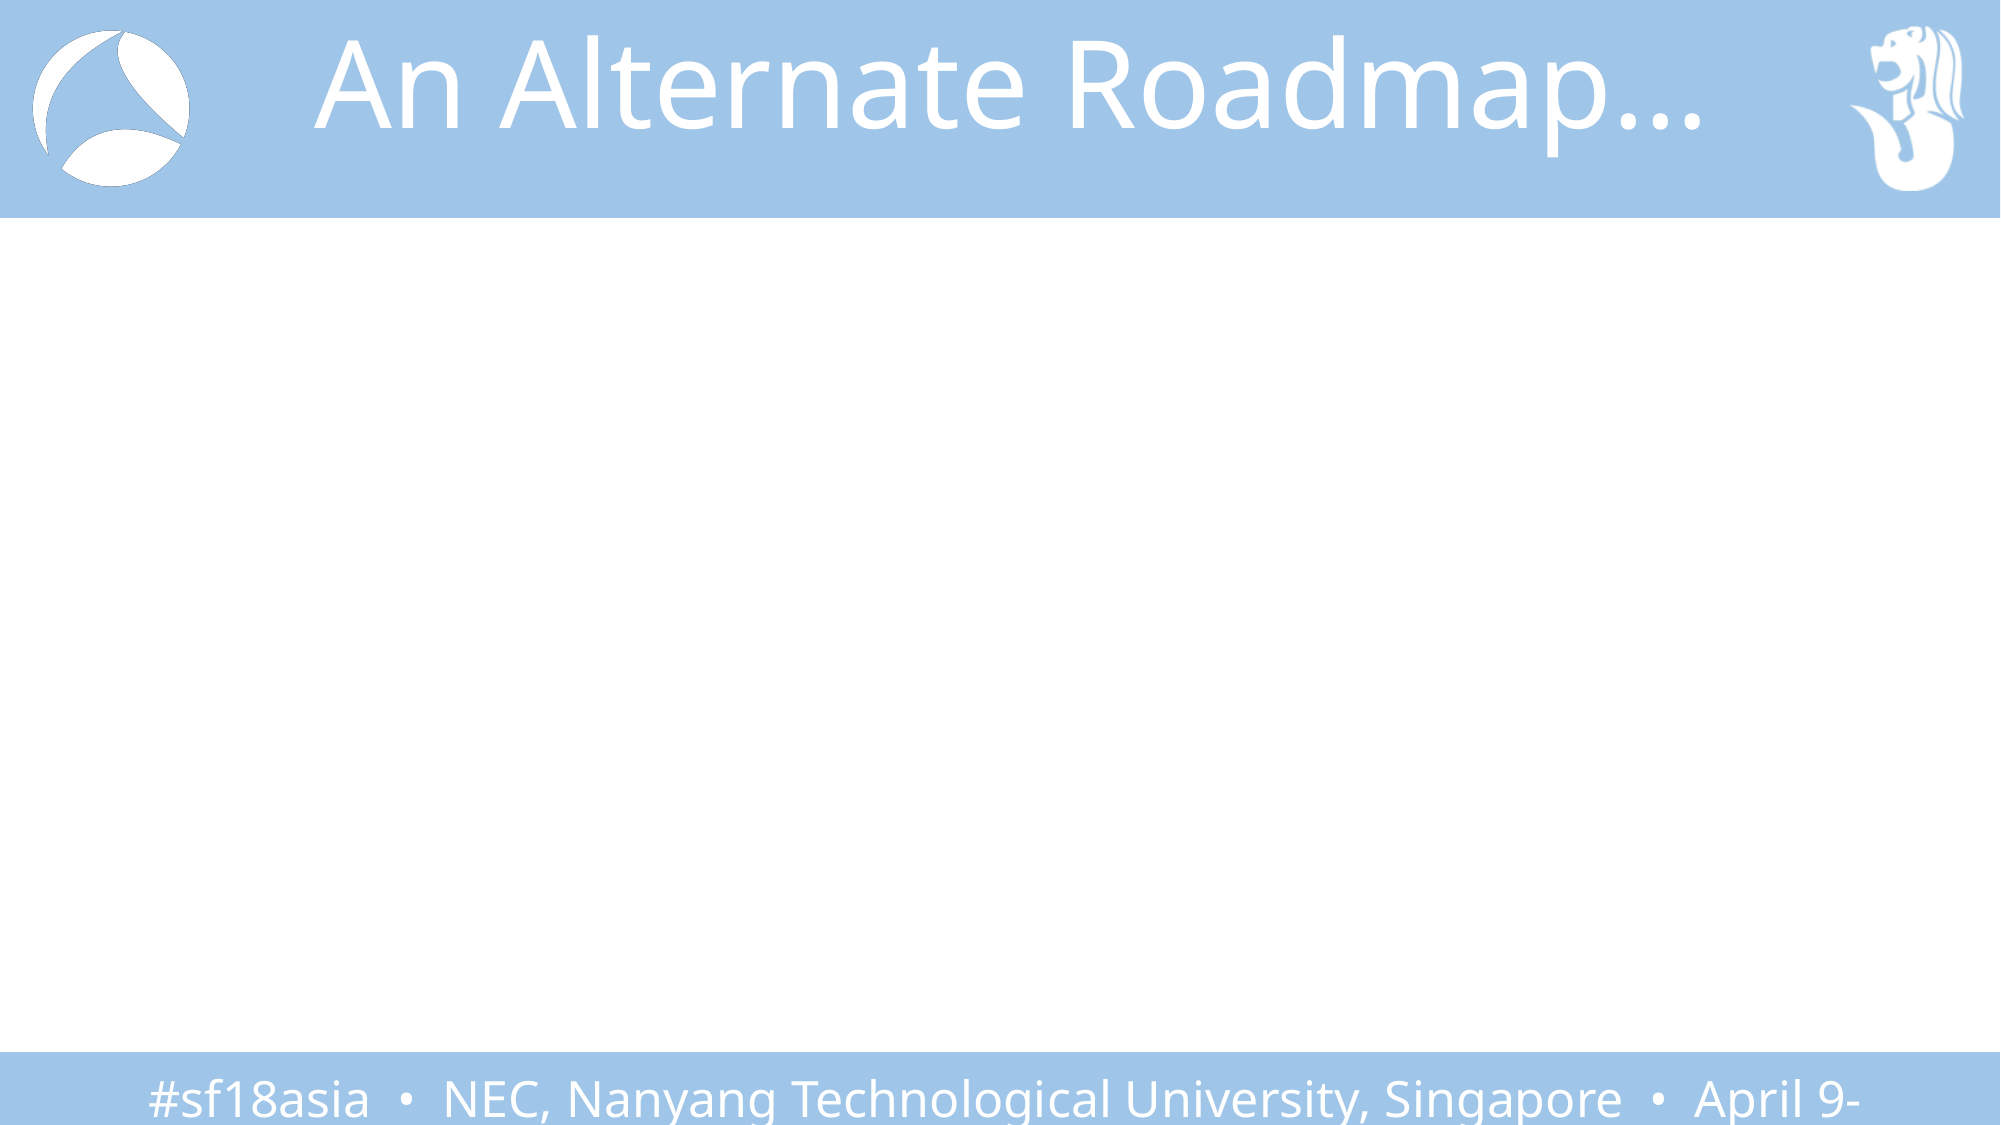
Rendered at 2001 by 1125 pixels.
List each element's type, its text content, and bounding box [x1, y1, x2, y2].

picture [1849, 155, 1964, 191]
title An Alternate Roadmap… [31, 24, 1994, 155]
picture [32, 155, 190, 187]
